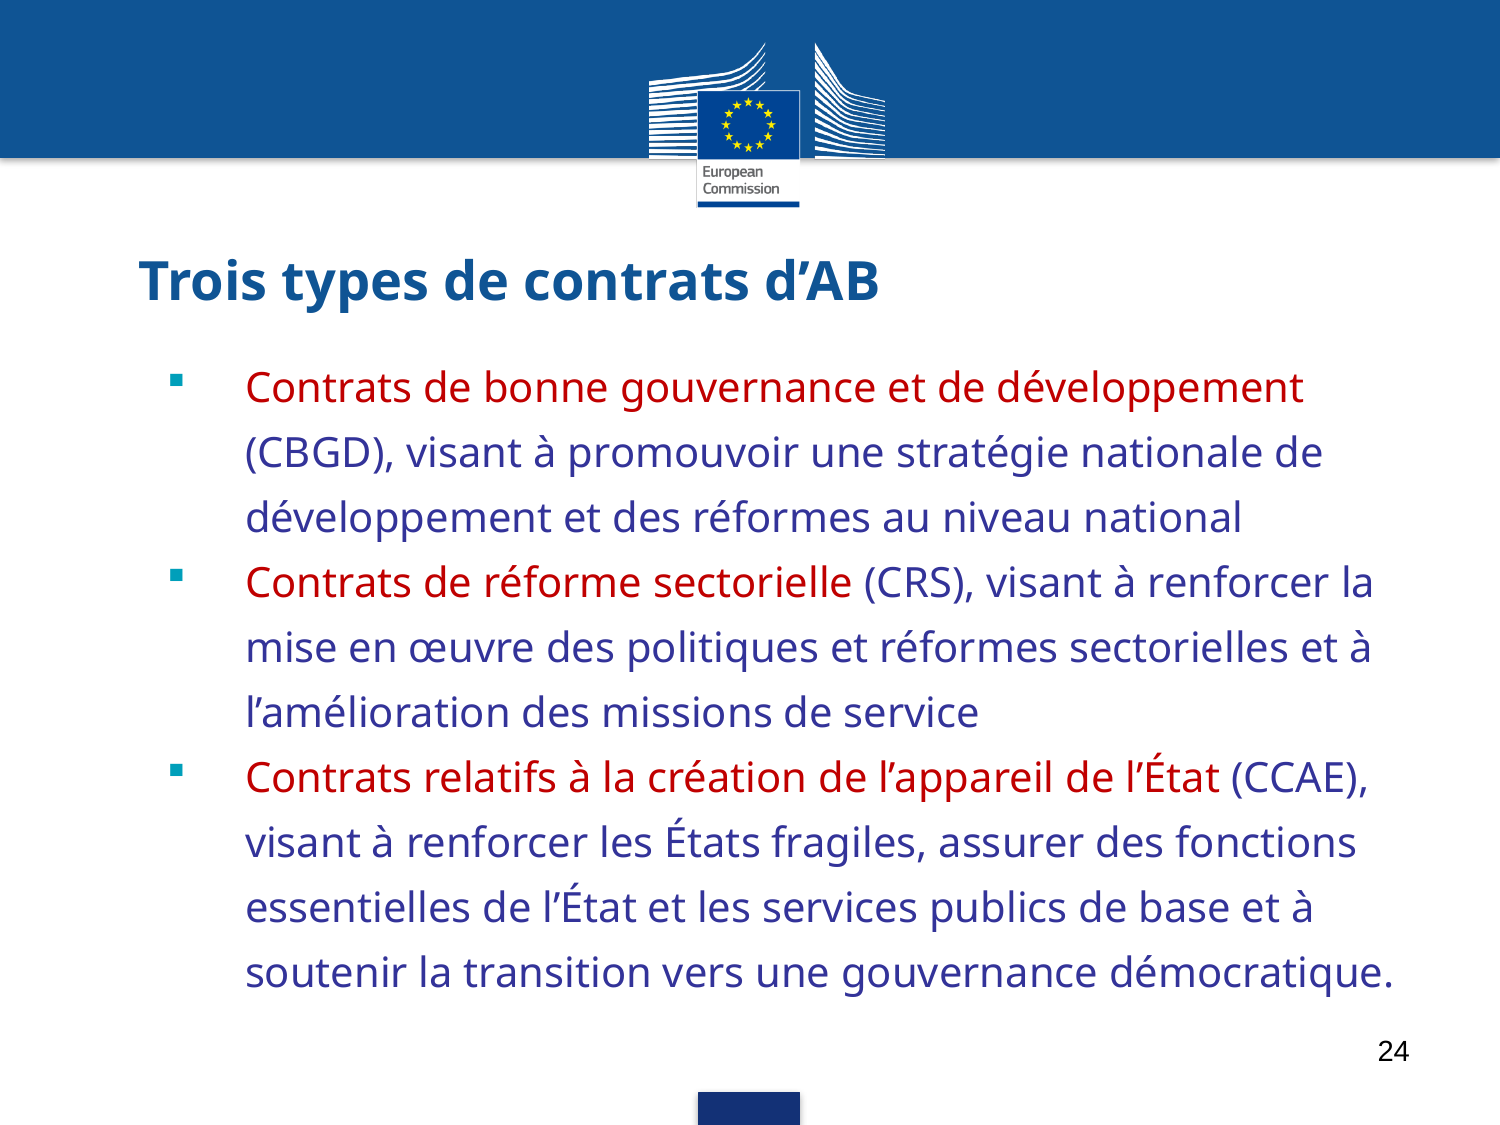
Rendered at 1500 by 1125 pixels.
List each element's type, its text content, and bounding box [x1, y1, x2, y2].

title Trois types de contrats d’AB [64, 219, 1416, 339]
list Contrats de bonne gouvernance et de développement (CBGD), visant à promouvoir une stratégie nationale de développement et des réformes au niveau national Contrats de réforme sectorielle (CRS), visant à renforcer la mise en œuvre des politiques et réformes sectorielles et à l’amélioration des missions de service Contrats relatifs à la création de l’appareil de l’État (CCAE), visant à renforcer les États fragiles, assurer des fonctions essentielles de l’État et les services publics de base et à soutenir la transition vers une gouvernance démocratique. [76, 337, 1428, 1059]
slide_number 24 [1074, 1024, 1426, 1103]
picture [649, 42, 885, 208]
